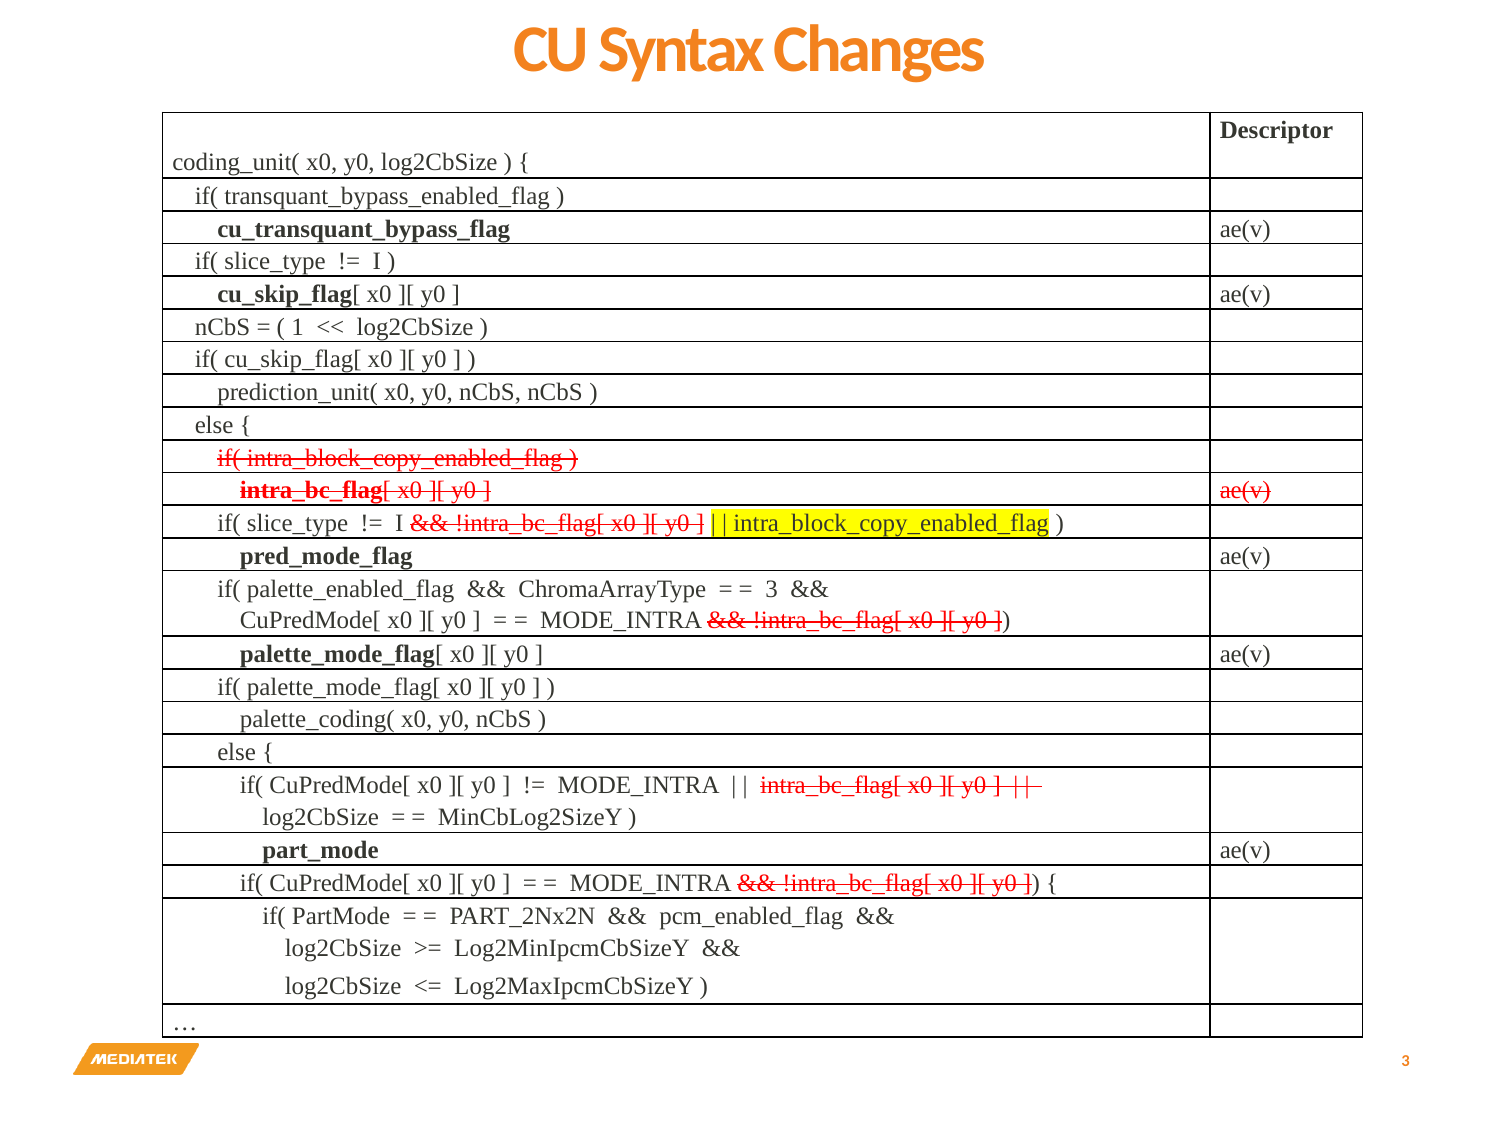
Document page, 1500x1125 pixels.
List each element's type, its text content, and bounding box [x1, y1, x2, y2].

slide_number 3 [1251, 1029, 1425, 1090]
table_cell [1211, 310, 1362, 341]
table_cell [1211, 768, 1362, 832]
table_cell else { [163, 735, 1209, 766]
table_cell [1211, 506, 1362, 537]
table_cell [1211, 670, 1362, 701]
table_cell if( slice_type != I ) [163, 244, 1209, 275]
table_cell [1211, 866, 1362, 897]
table_cell ae(v) [1211, 212, 1362, 243]
table_cell nCbS = ( 1 << log2CbSize ) [163, 310, 1209, 341]
table_cell [1211, 702, 1362, 733]
table_cell palette_mode_flag[ x0 ][ y0 ] [163, 637, 1209, 668]
table_cell ae(v) [1211, 539, 1362, 570]
table_cell [1211, 1005, 1362, 1036]
table_cell part_mode [163, 833, 1209, 864]
table_cell cu_transquant_bypass_flag [163, 212, 1209, 243]
table_header coding_unit( x0, y0, log2CbSize ) { [163, 113, 1209, 177]
table_cell [1211, 179, 1362, 210]
table_cell ae(v) [1211, 473, 1362, 504]
table_cell [1211, 441, 1362, 472]
table_cell if( palette_enabled_flag && ChromaArrayType = = 3 && CuPredMode[ x0 ][ y0 ] = = MODE_INTRA && !intra_bc_flag[ x0 ][ y0 ]) [163, 571, 1209, 635]
table_cell [1211, 899, 1362, 1003]
table_cell if( CuPredMode[ x0 ][ y0 ] = = MODE_INTRA && !intra_bc_flag[ x0 ][ y0 ]) { [163, 866, 1209, 897]
table_cell if( cu_skip_flag[ x0 ][ y0 ] ) [163, 342, 1209, 373]
table_cell palette_coding( x0, y0, nCbS ) [163, 702, 1209, 733]
table_header Descriptor [1211, 113, 1362, 177]
title CU Syntax Changes [75, 12, 1425, 200]
table_cell if( transquant_bypass_enabled_flag ) [163, 179, 1209, 210]
picture [73, 1043, 199, 1075]
table_cell prediction_unit( x0, y0, nCbS, nCbS ) [163, 375, 1209, 406]
table_cell [1211, 244, 1362, 275]
table_cell ae(v) [1211, 277, 1362, 308]
table_cell [1211, 375, 1362, 406]
table_cell if( CuPredMode[ x0 ][ y0 ] != MODE_INTRA | | intra_bc_flag[ x0 ][ y0 ] | | log2CbSize = = MinCbLog2SizeY ) [163, 768, 1209, 832]
table_cell if( intra_block_copy_enabled_flag ) [163, 441, 1209, 472]
table_cell ae(v) [1211, 637, 1362, 668]
table_cell else { [163, 408, 1209, 439]
table_cell [1211, 342, 1362, 373]
table_cell [1211, 571, 1362, 635]
table_cell intra_bc_flag[ x0 ][ y0 ] [163, 473, 1209, 504]
table_cell if( palette_mode_flag[ x0 ][ y0 ] ) [163, 670, 1209, 701]
table_cell ae(v) [1211, 833, 1362, 864]
table_cell … [163, 1005, 1209, 1036]
table_cell [1211, 408, 1362, 439]
table_cell if( PartMode = = PART_2Nx2N && pcm_enabled_flag && log2CbSize >= Log2MinIpcmCbSizeY && log2CbSize <= Log2MaxIpcmCbSizeY ) [163, 899, 1209, 1003]
table_cell pred_mode_flag [163, 539, 1209, 570]
table_cell if( slice_type != I && !intra_bc_flag[ x0 ][ y0 ] | | intra_block_copy_enabled_flag ) [163, 506, 1209, 537]
table_cell cu_skip_flag[ x0 ][ y0 ] [163, 277, 1209, 308]
table_cell [1211, 735, 1362, 766]
